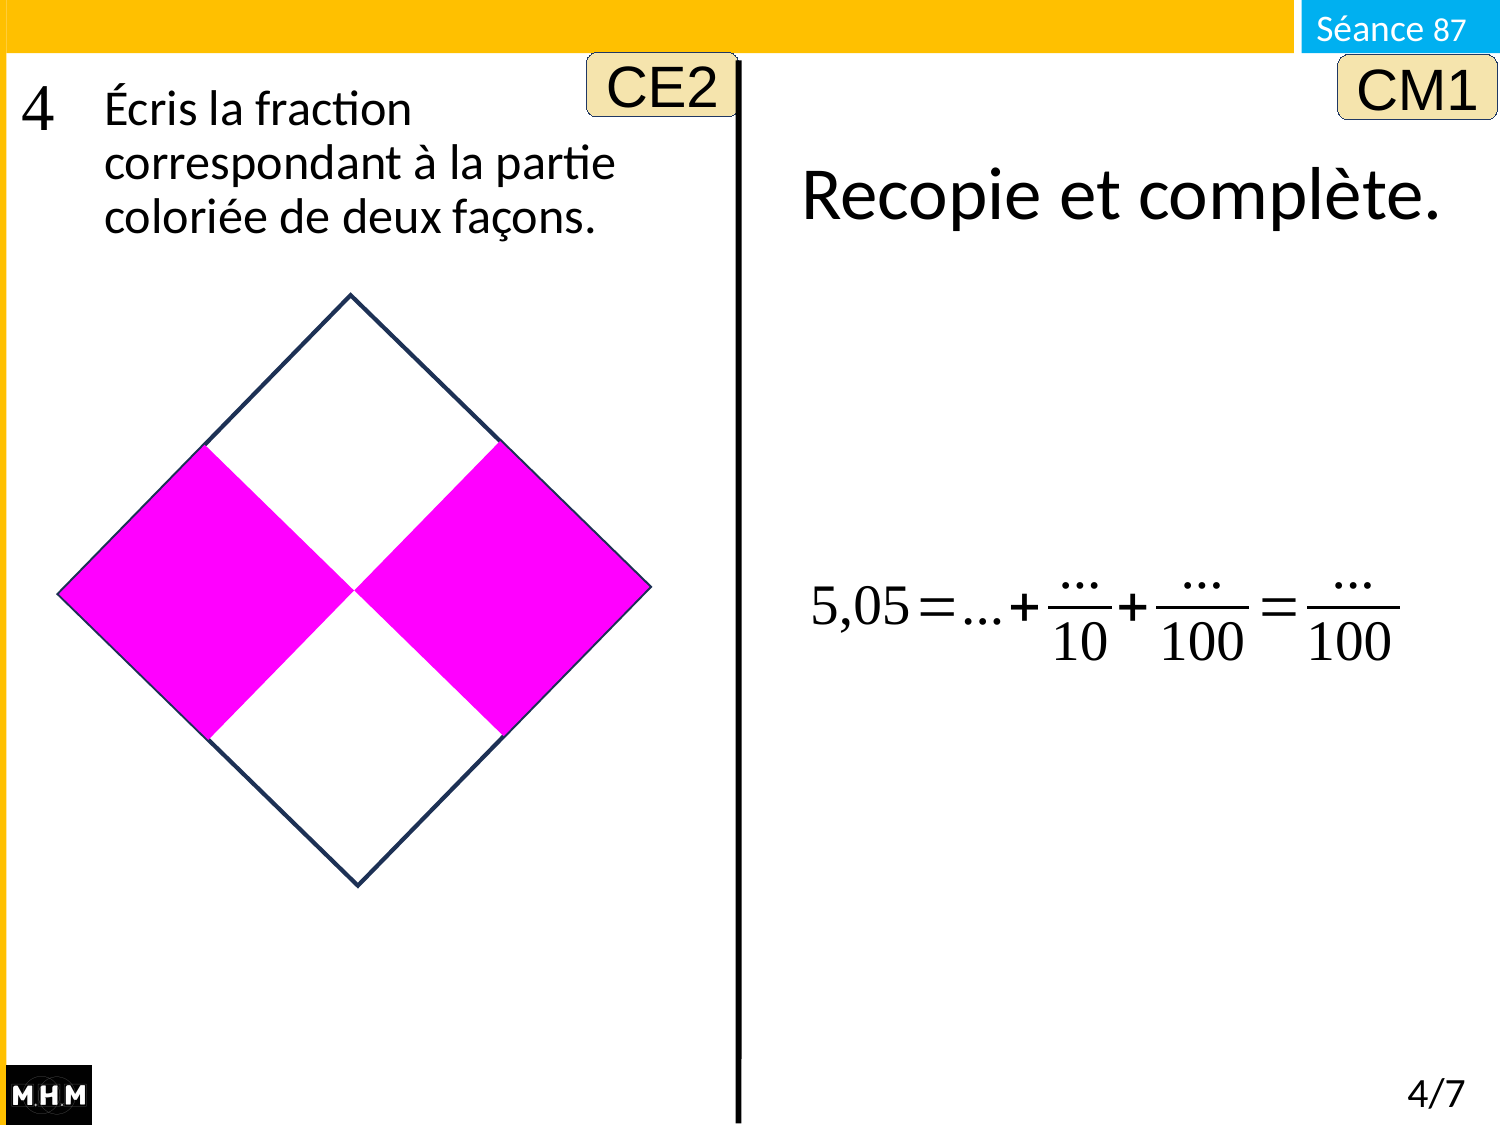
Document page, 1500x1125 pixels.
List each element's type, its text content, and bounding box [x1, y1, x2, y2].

text_box CE2 [586, 52, 738, 117]
list 4/7 [1373, 1064, 1500, 1125]
text_box CM1 [1337, 54, 1498, 120]
title Écris la fraction correspondant à la partie coloriée de deux façons. [89, 74, 721, 253]
picture [6, 1065, 92, 1125]
text_box Recopie et complète. [786, 130, 1466, 261]
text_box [58, 294, 650, 886]
